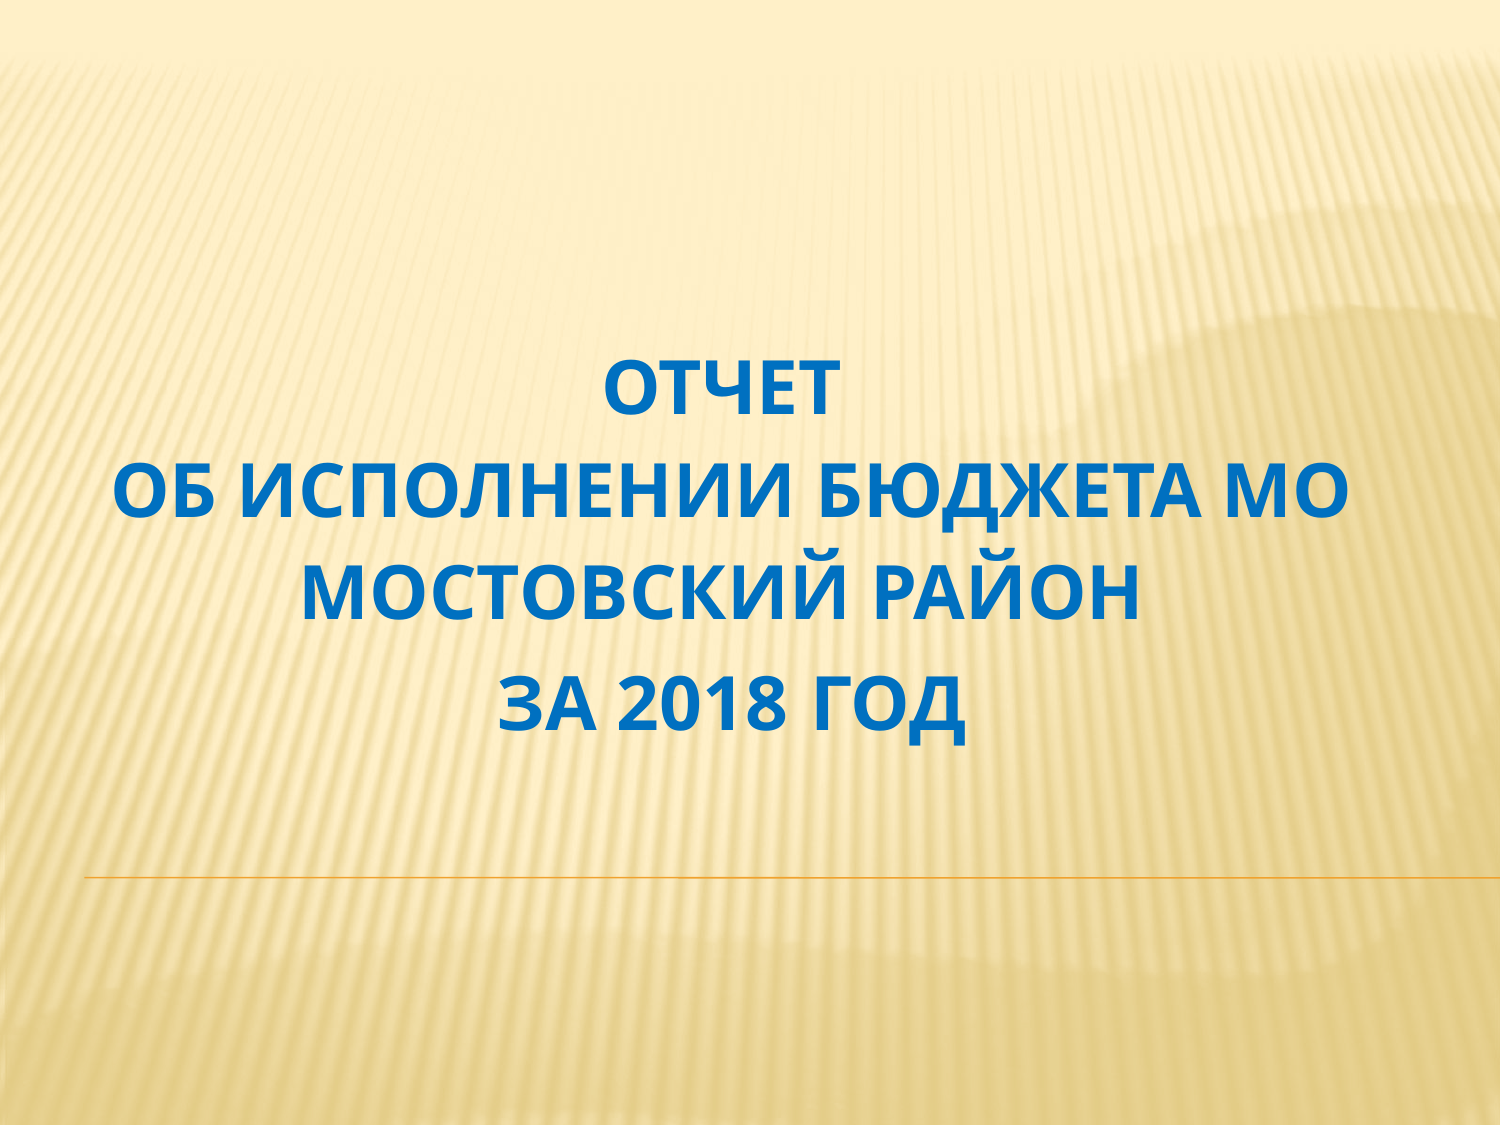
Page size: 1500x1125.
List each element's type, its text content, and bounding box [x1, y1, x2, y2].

title Отчет об исполнении бюджета МО Мостовский район за 2018 год [87, 224, 1376, 929]
